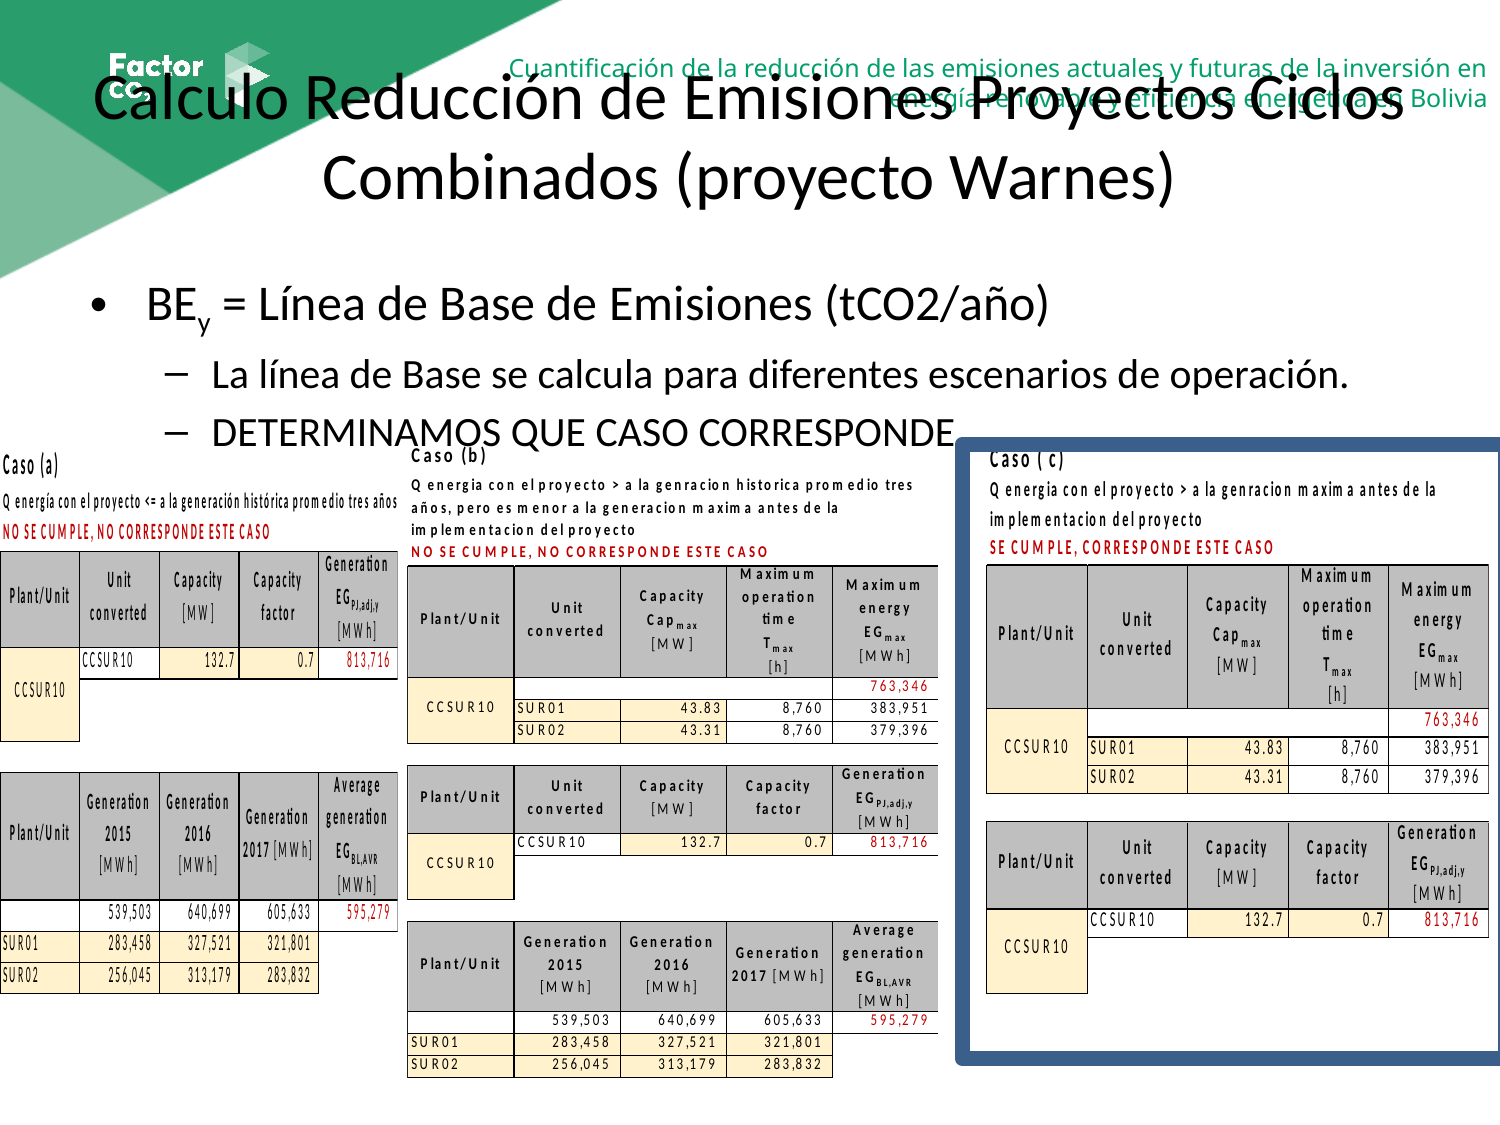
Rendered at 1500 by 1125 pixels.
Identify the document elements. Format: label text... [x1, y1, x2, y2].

picture [985, 444, 1490, 995]
text_box [961, 442, 1500, 1061]
list BEy = Línea de Base de Emisiones (tCO2/año) La línea de Base se calcula para diferentes escenarios de operación. DETERMINAMOS QUE CASO CORRESPONDE [75, 262, 1425, 445]
title Calculo Reducción de Emisiones Proyectos Ciclos Combinados (proyecto Warnes) [75, 45, 1425, 233]
picture [0, 0, 1500, 1125]
